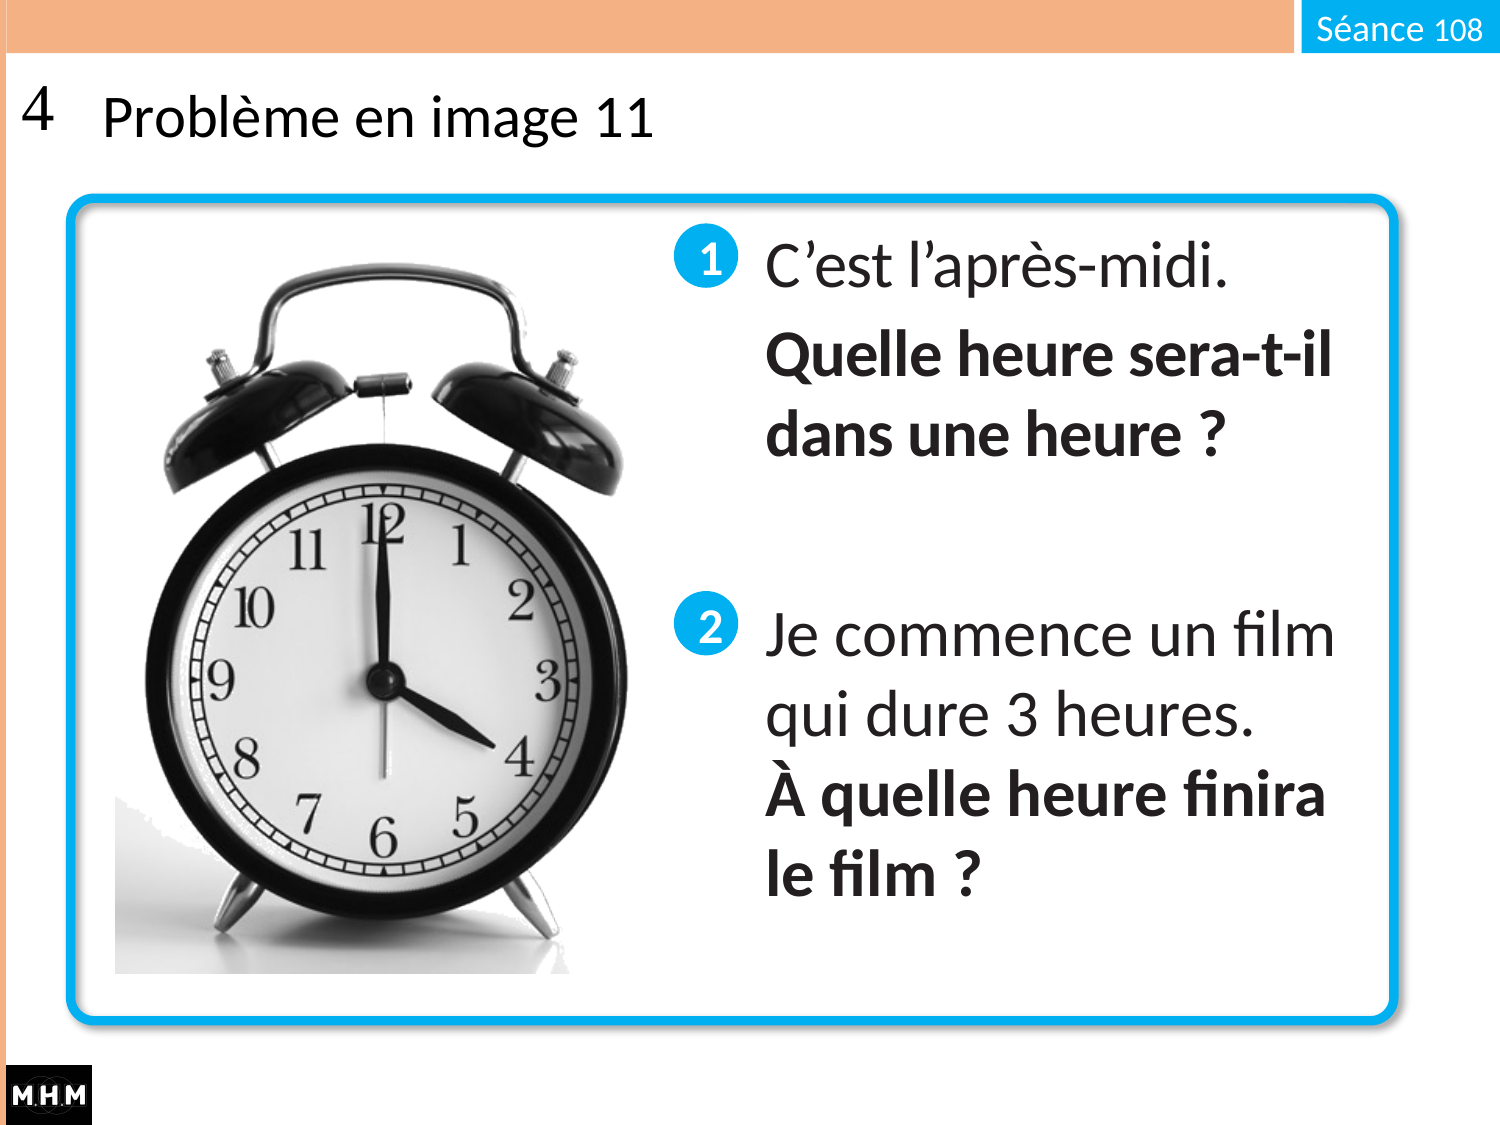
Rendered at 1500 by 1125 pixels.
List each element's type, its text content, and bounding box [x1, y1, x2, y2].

text_box 1 [672, 222, 740, 289]
title Problème en image 11 [87, 32, 1382, 158]
picture [6, 1065, 92, 1125]
text_box C’est l’après-midi. Quelle heure sera-t-il dans une heure ? Je commence un film qui dure 3 heures. À quelle heure finira le film ? [749, 213, 1370, 875]
text_box 2 [672, 589, 740, 657]
picture [114, 228, 668, 974]
text_box [69, 197, 1395, 1022]
